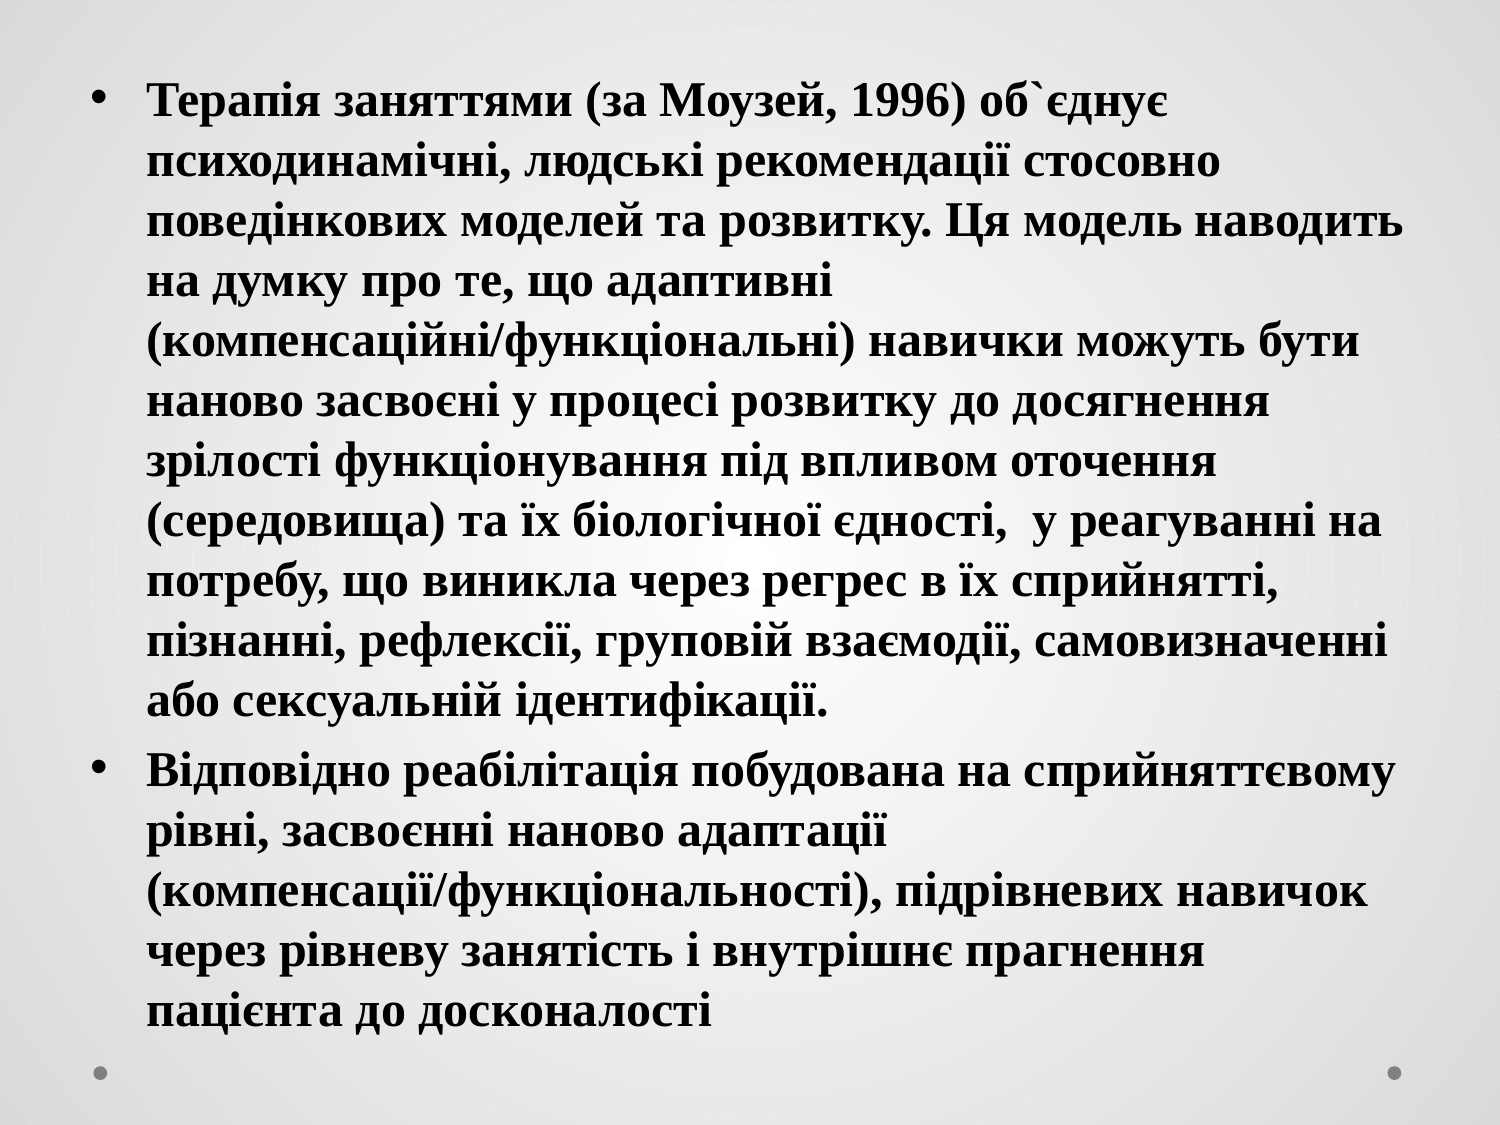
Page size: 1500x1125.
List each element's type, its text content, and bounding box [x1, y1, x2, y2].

list Терапія заняттями (за Моузей, 1996) об`єднує психодинамічні, людські рекомендації стосовно поведінкових моделей та розвитку. Ця модель наводить на думку про те, що адаптивні (компенсаційні/функціональні) навички можуть бути наново засвоєні у процесі розвитку до досягнення зрілості функціонування під впливом оточення (середовища) та їх біологічної єдності, у реагуванні на потребу, що виникла через регрес в їх сприйнятті, пізнанні, рефлексії, груповій взаємодії, самовизначенні або сексуальній ідентифікації. Відповідно реабілітація побудована на сприйняттєвому рівні, засвоєнні наново адаптації (компенсації/функціональності), підрівневих навичок через рівневу занятість і внутрішнє прагнення пацієнта до досконалості [75, 58, 1425, 1005]
